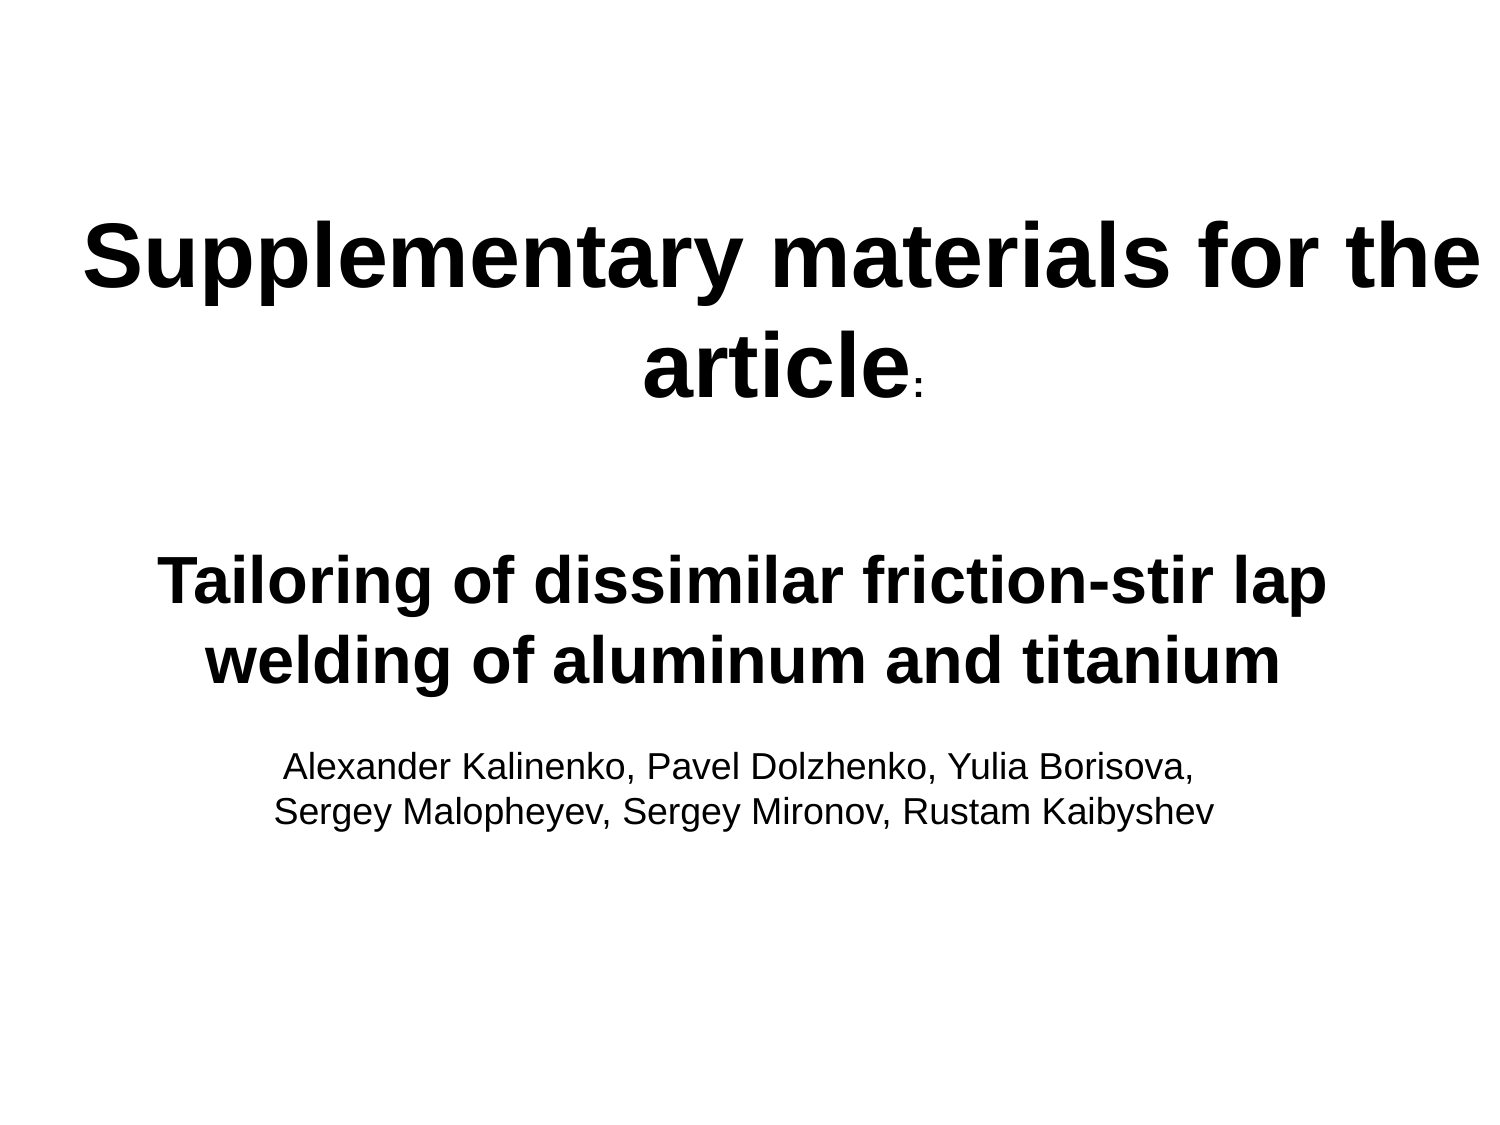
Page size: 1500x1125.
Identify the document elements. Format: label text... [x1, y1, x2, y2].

text_box Tailoring of dissimilar friction-stir lap welding of aluminum and titanium Alexander Kalinenko, Pavel Dolzhenko, Yulia Borisova, Sergey Malopheyev, Sergey Mironov, Rustam Kaibyshev [135, 529, 1353, 840]
text_box Supplementary materials for the article: [62, 196, 1500, 417]
